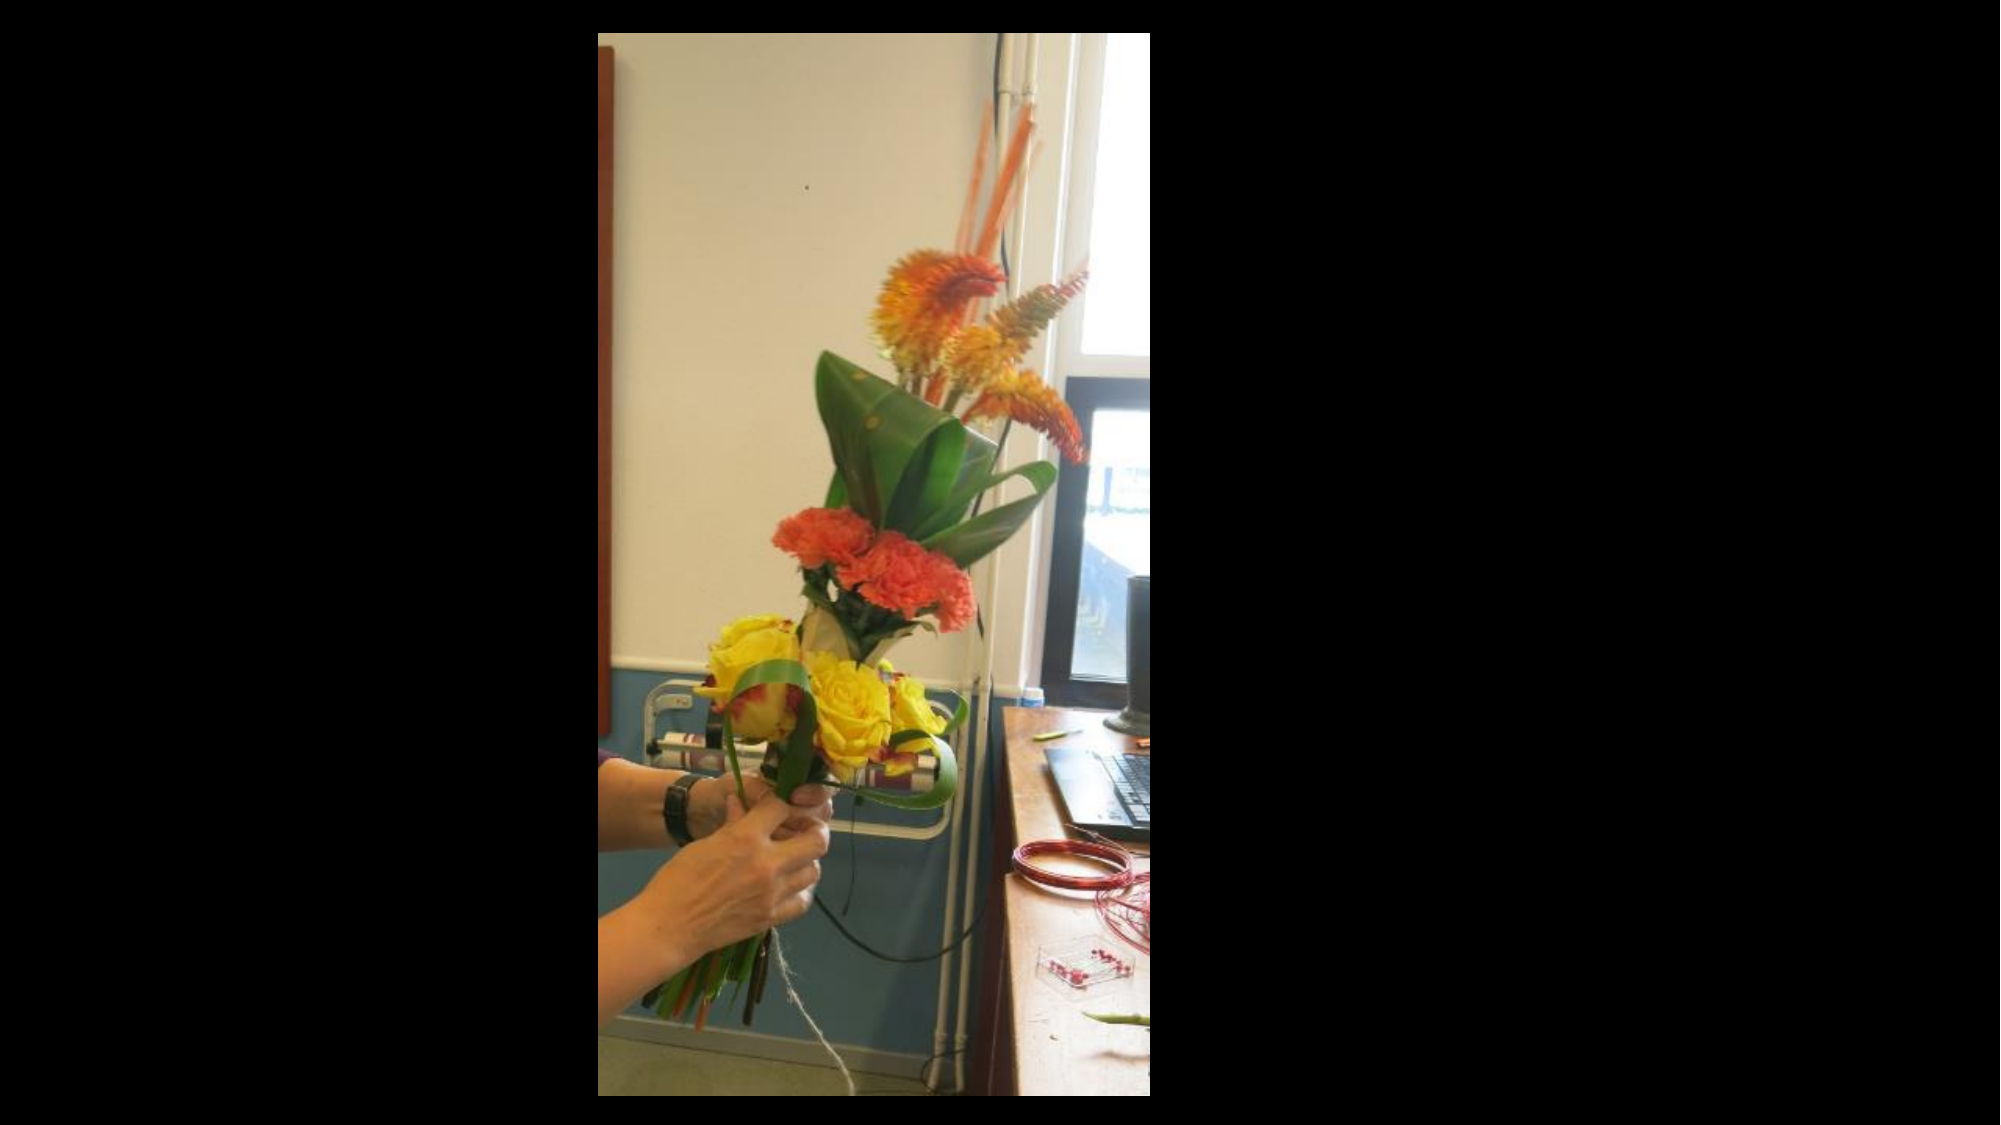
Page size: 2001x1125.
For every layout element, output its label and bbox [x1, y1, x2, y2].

picture [598, 33, 1150, 1096]
